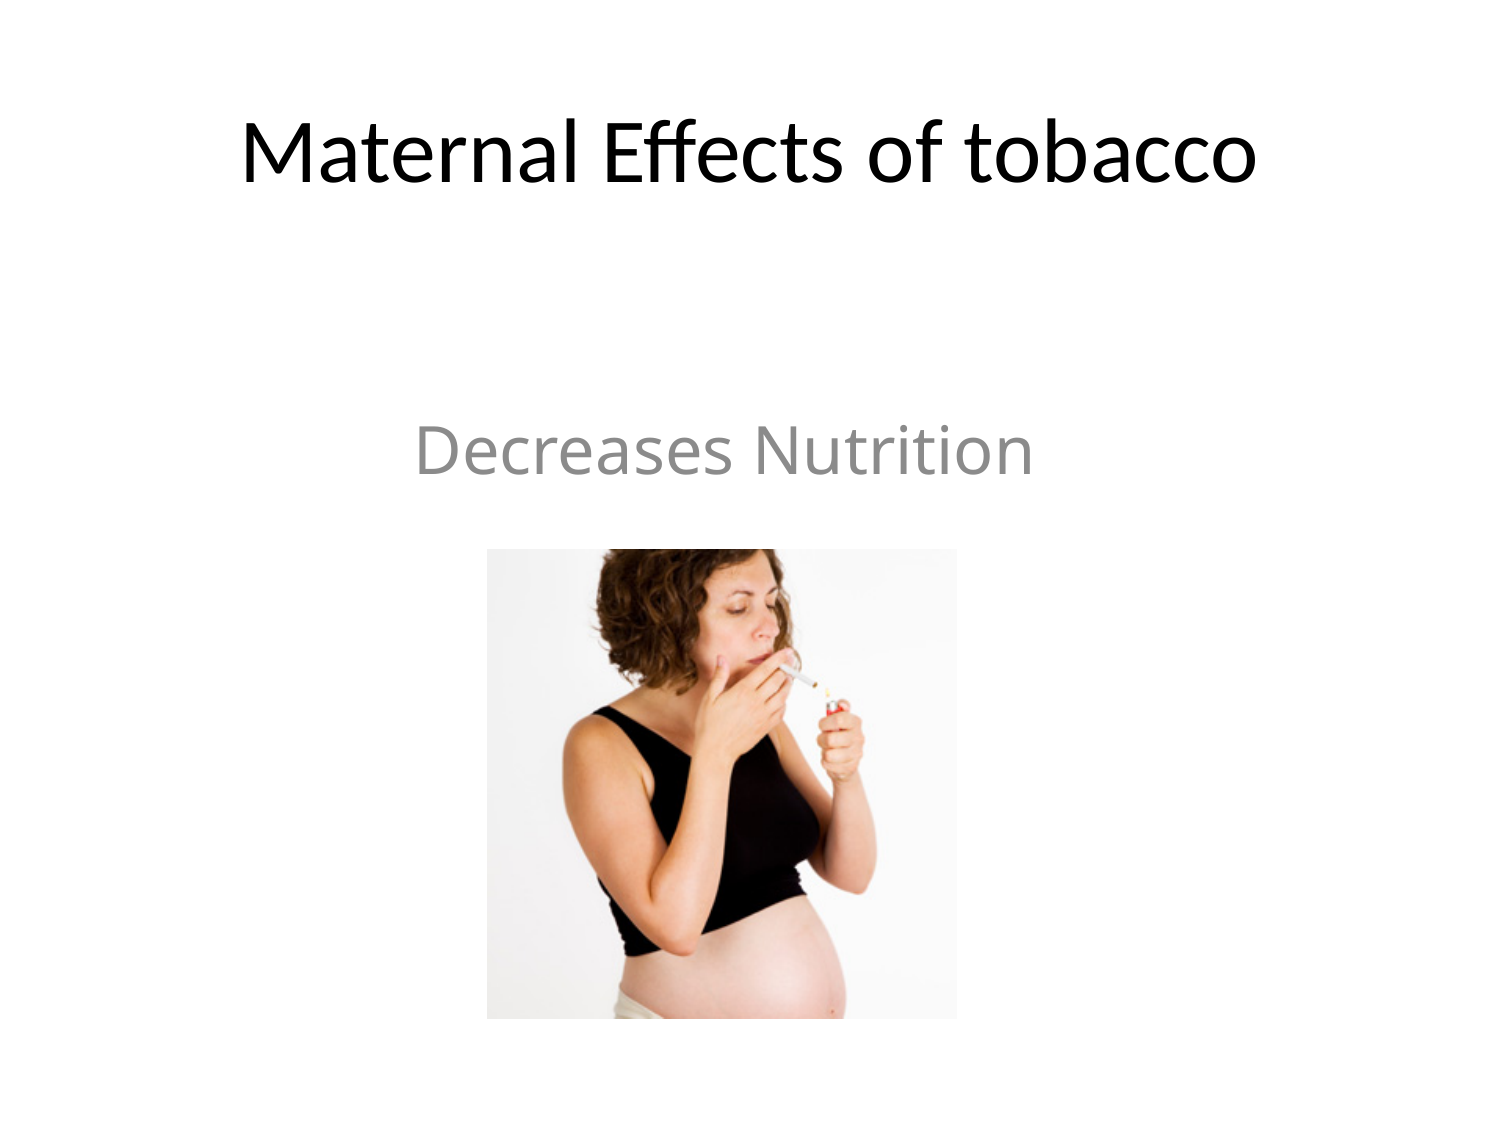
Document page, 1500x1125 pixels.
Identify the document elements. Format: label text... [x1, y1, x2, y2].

title Maternal Effects of tobacco [112, 24, 1388, 267]
picture [487, 549, 957, 1019]
subtitle Decreases Nutrition [200, 399, 1250, 888]
